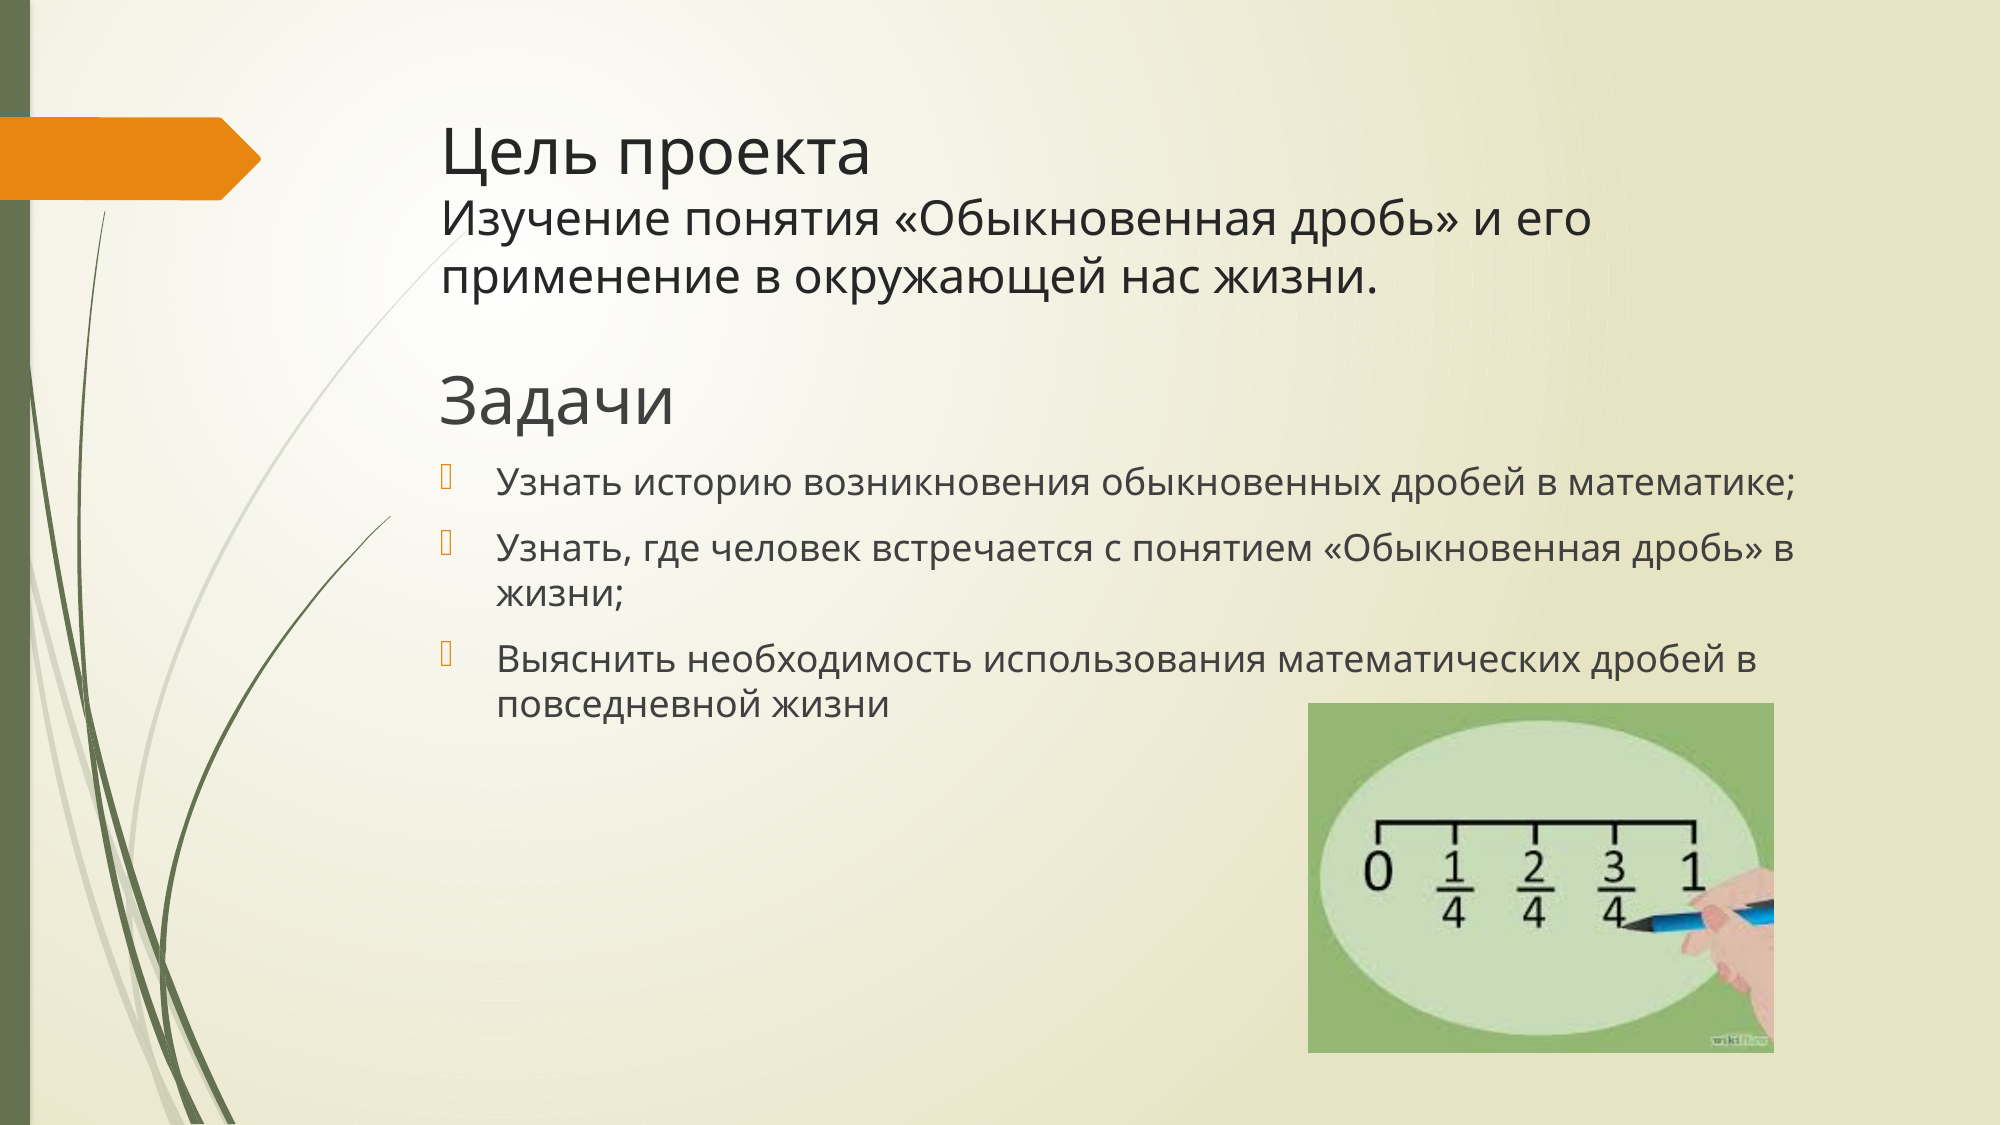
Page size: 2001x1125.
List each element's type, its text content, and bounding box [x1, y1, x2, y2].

picture [1308, 703, 1775, 1053]
list Задачи Узнать историю возникновения обыкновенных дробей в математике; Узнать, где человек встречается с понятием «Обыкновенная дробь» в жизни; Выяснить необходимость использования математических дробей в повседневной жизни [424, 350, 1888, 970]
title Цель проекта Изучение понятия «Обыкновенная дробь» и его применение в окружающей нас жизни. [425, 102, 1888, 313]
